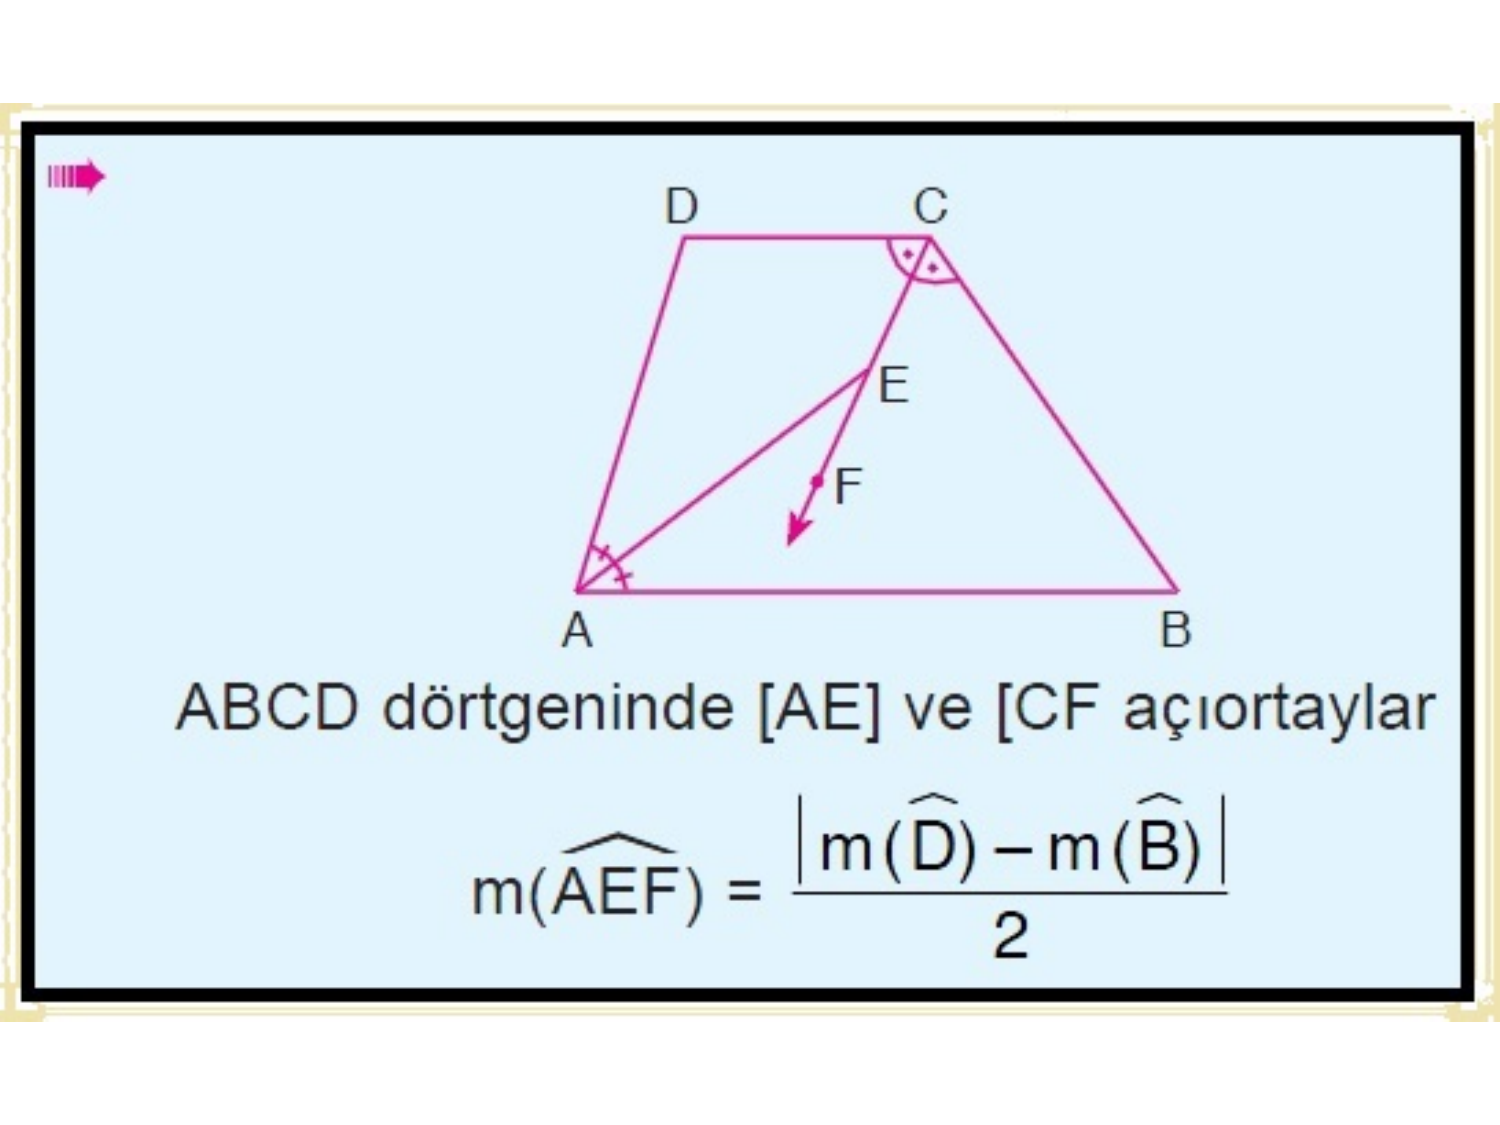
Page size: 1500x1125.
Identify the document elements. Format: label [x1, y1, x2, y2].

picture [0, 103, 1500, 1022]
